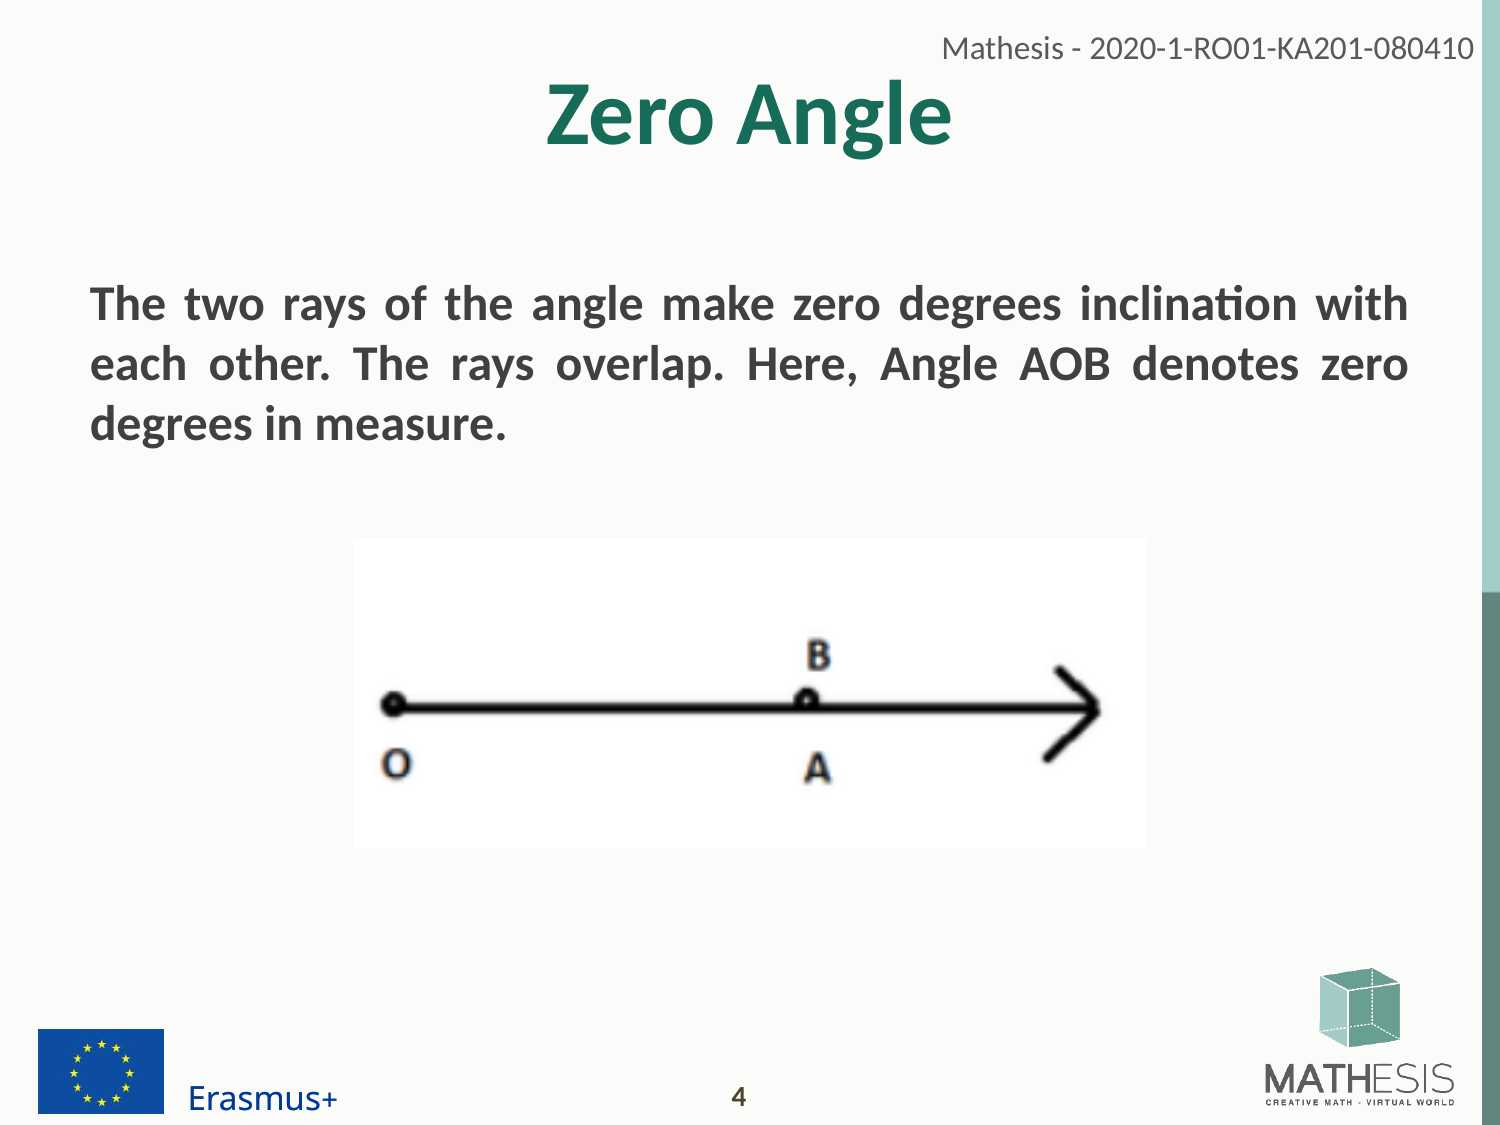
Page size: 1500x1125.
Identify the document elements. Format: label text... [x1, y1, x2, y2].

list The two rays of the angle make zero degrees inclination with each other. The rays overlap. Here, Angle AOB denotes zero degrees in measure. [75, 262, 1425, 1005]
title Zero Angle [75, 45, 1425, 233]
picture [38, 1029, 164, 1114]
picture [353, 538, 1147, 849]
